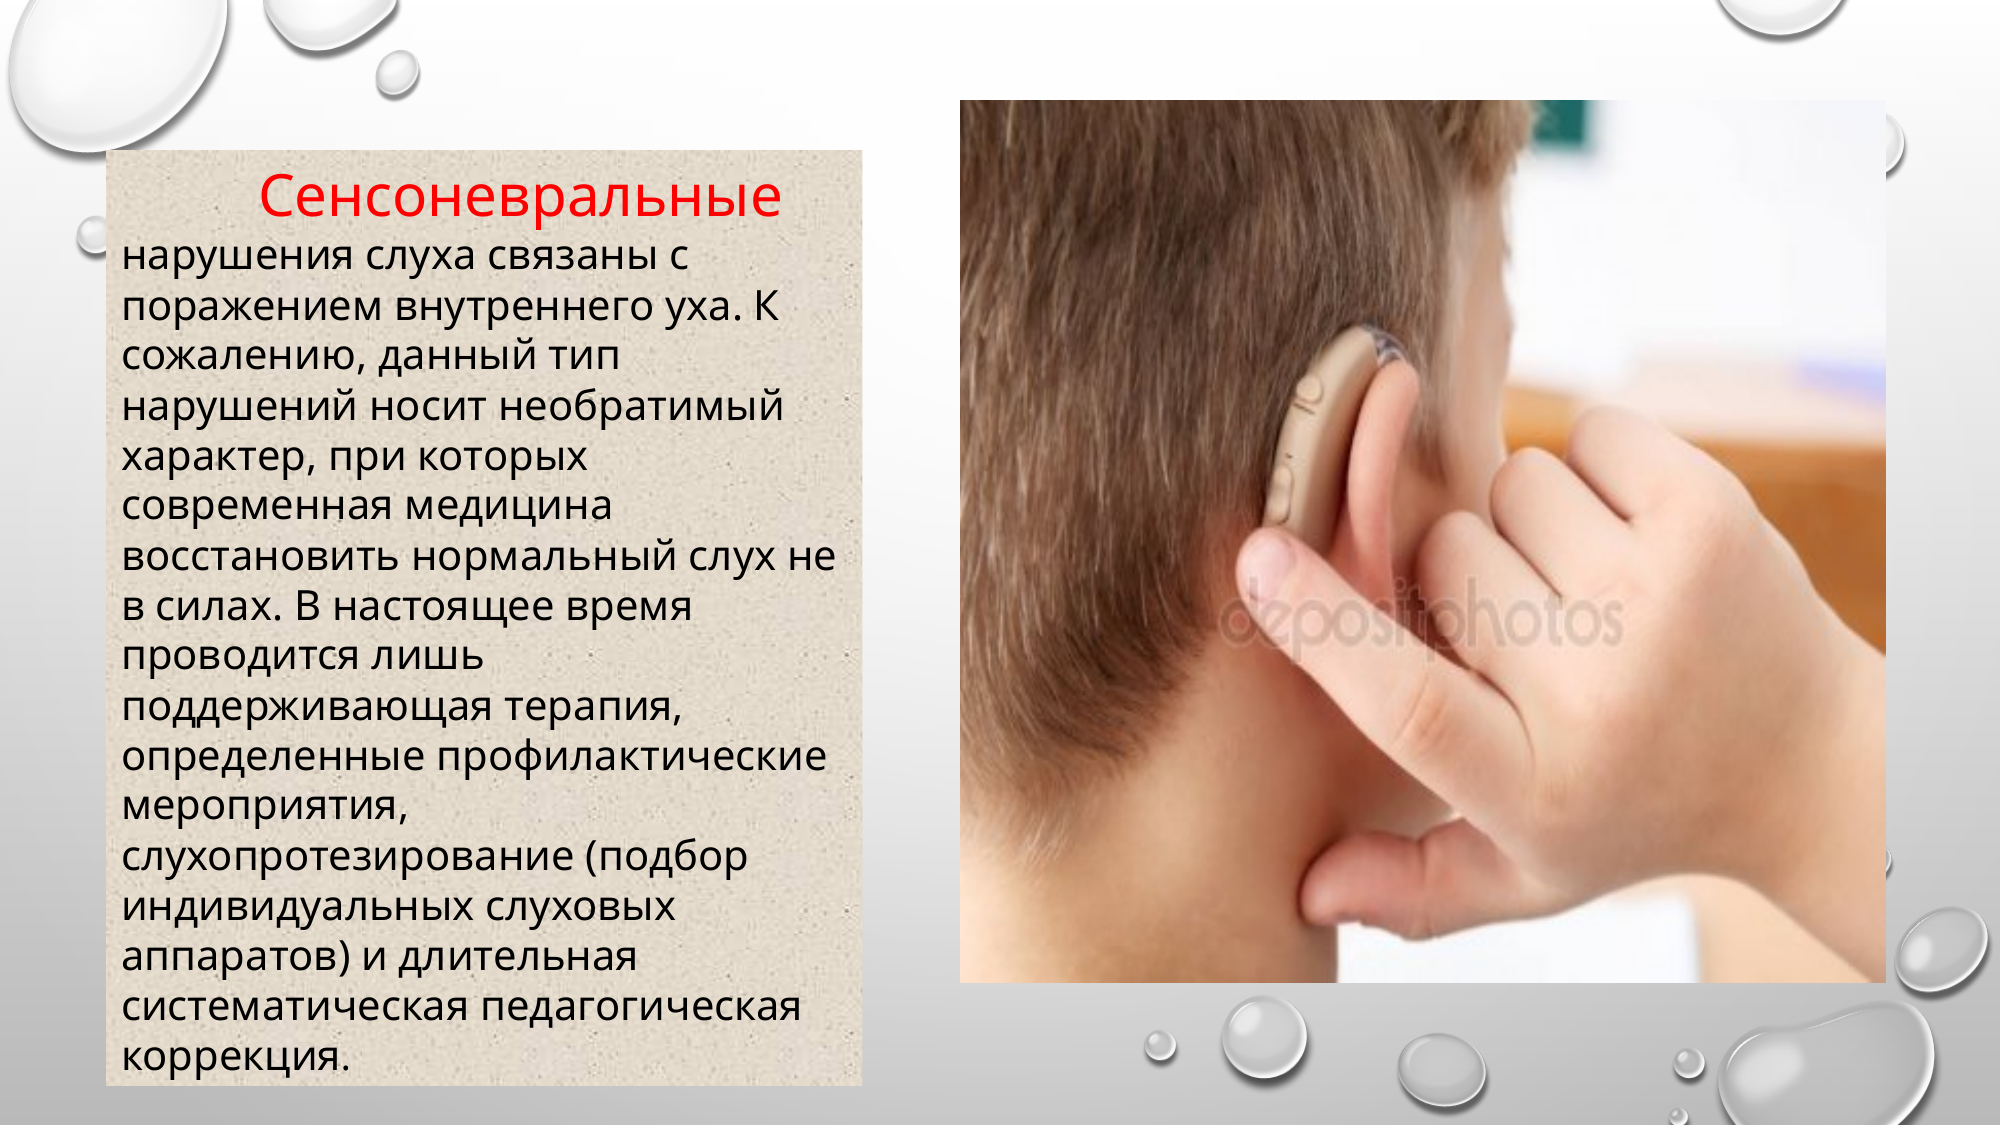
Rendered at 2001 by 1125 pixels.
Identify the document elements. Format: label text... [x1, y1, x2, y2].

picture [0, 0, 2000, 1125]
text_box Сенсоневральные нарушения слуха связаны с поражением внутреннего уха. К сожалению, данный тип нарушений носит необратимый характер, при которых современная медицина восстановить нормальный слух не в силах. В настоящее время проводится лишь поддерживающая терапия, определенные профилактические мероприятия, слухопротезирование (подбор индивидуальных слуховых аппаратов) и длительная систематическая педагогическая коррекция. [106, 150, 863, 1086]
